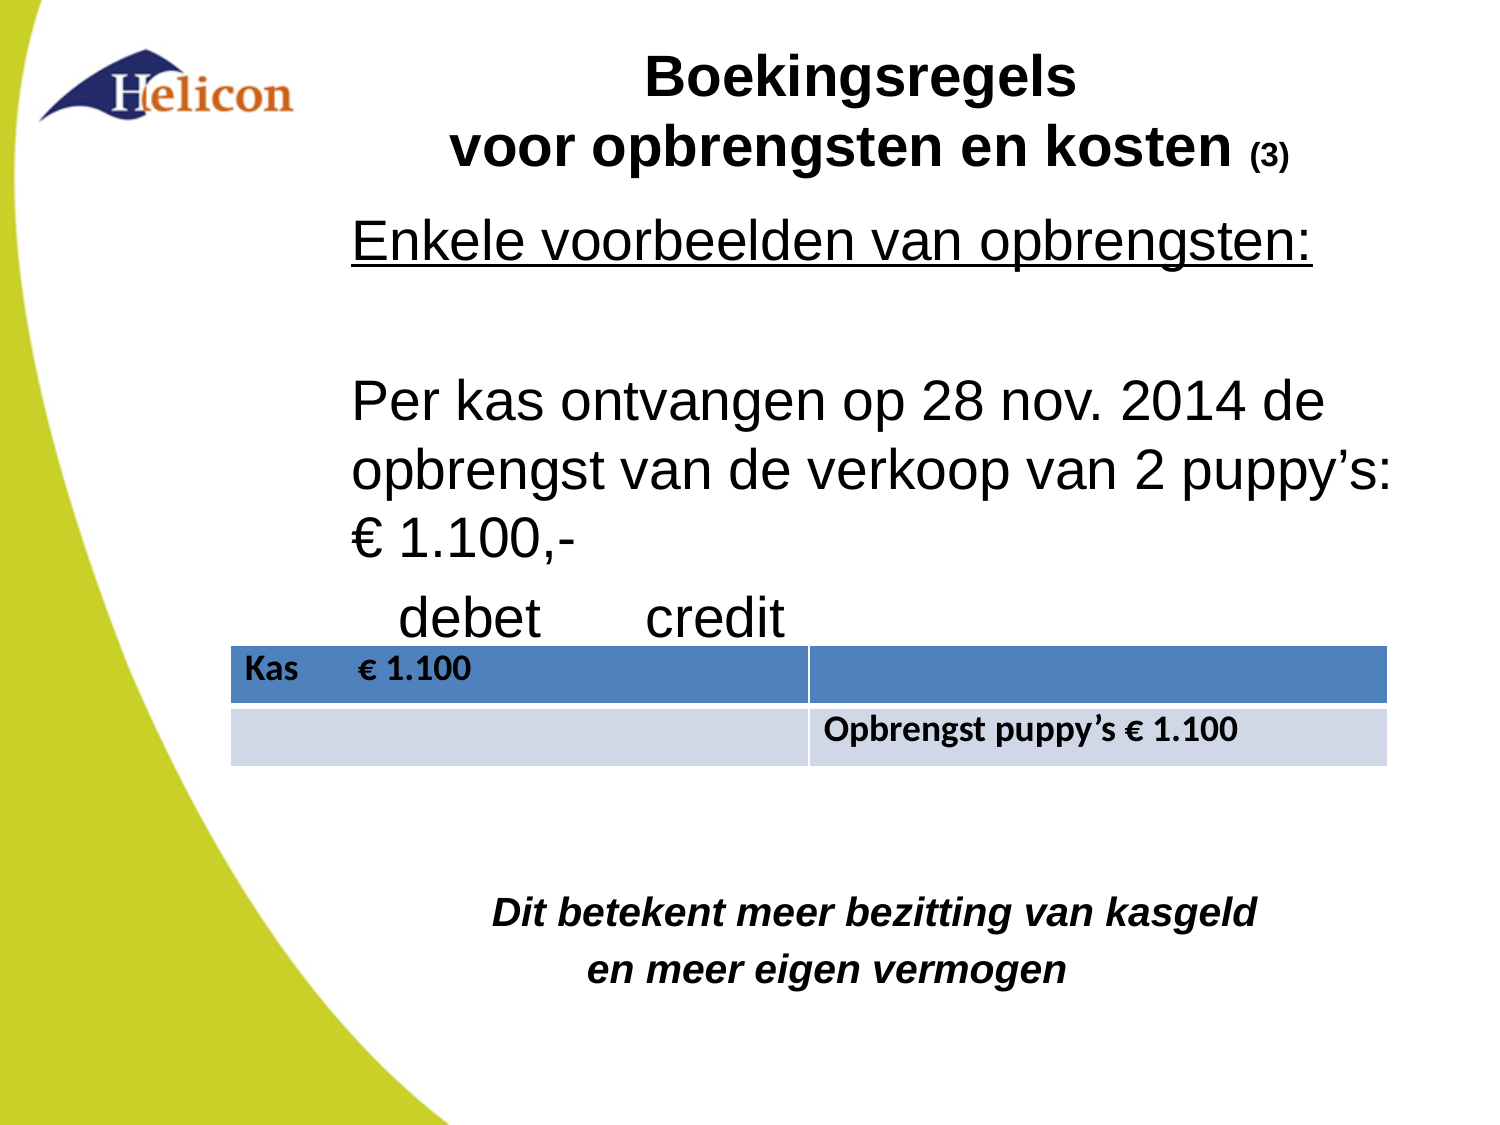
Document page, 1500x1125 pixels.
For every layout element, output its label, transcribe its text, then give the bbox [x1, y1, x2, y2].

list Enkele voorbeelden van opbrengsten: Per kas ontvangen op 28 nov. 2014 de opbrengst van de verkoop van 2 puppy’s: € 1.100,- debet credit Dit betekent meer bezitting van kasgeld en meer eigen vermogen [336, 196, 1425, 1005]
title Boekingsregels voor opbrengsten en kosten (3) [324, 54, 1415, 161]
table_header Kas € 1.100 [231, 646, 808, 703]
table_cell Opbrengst puppy’s € 1.100 [810, 709, 1387, 766]
table_header [810, 646, 1387, 703]
table_cell [231, 709, 808, 766]
picture [0, 0, 1500, 1125]
